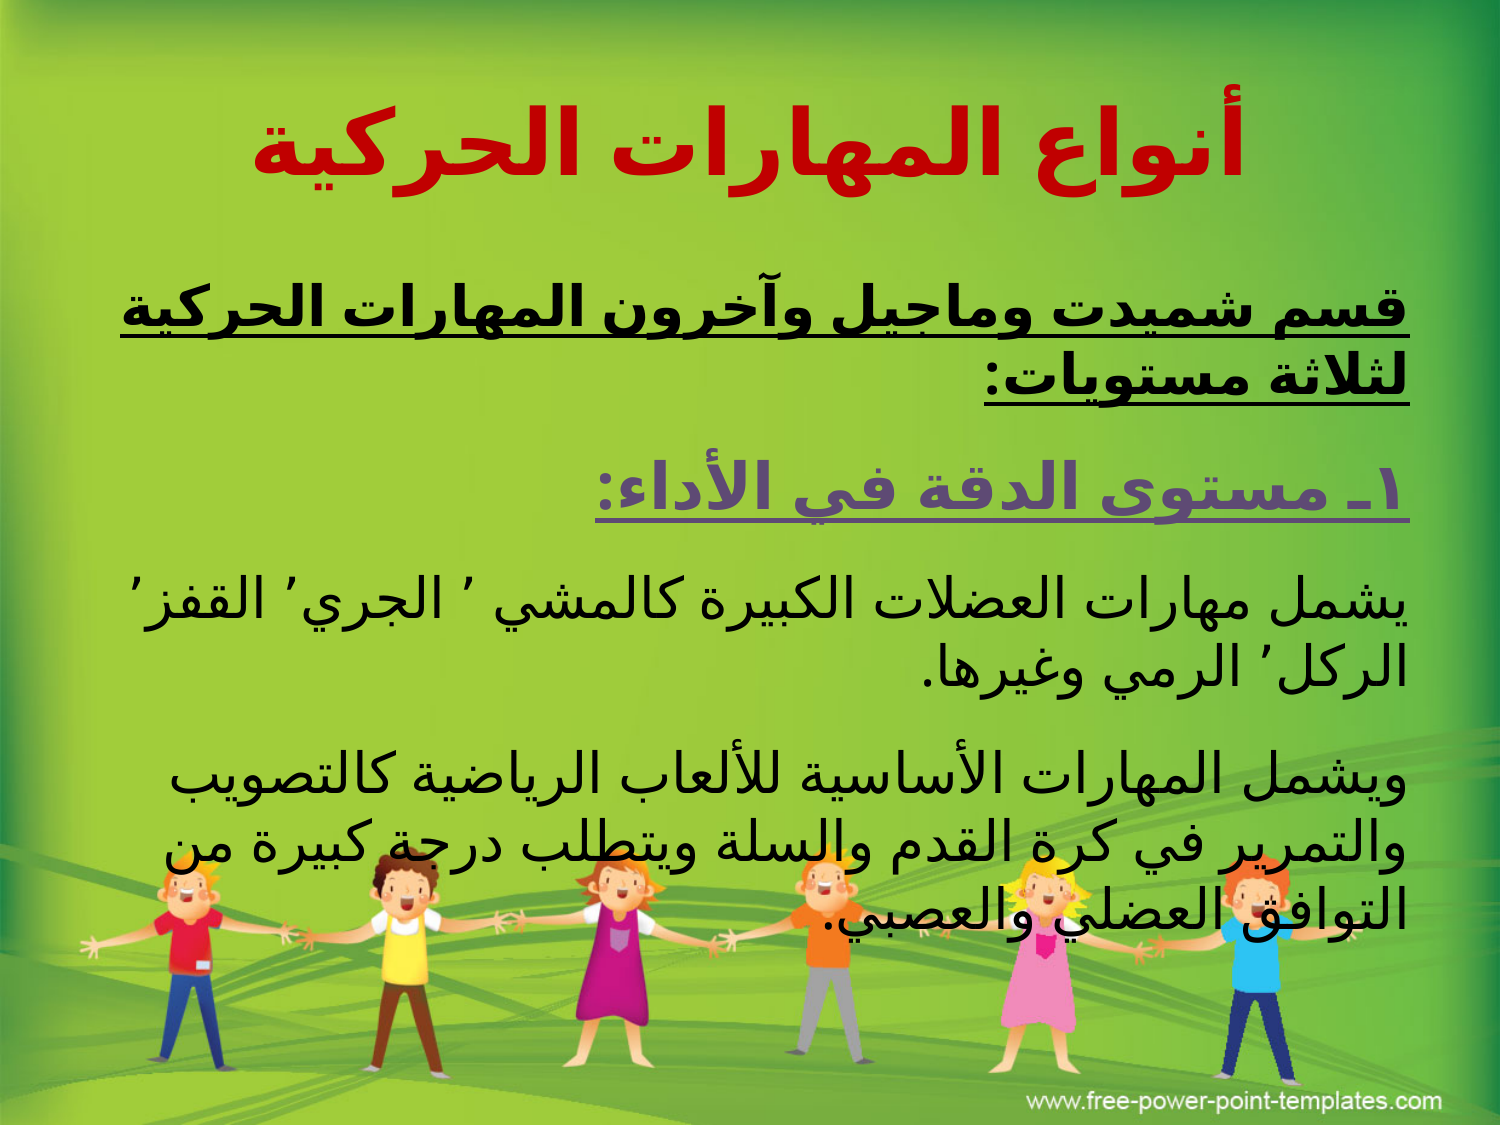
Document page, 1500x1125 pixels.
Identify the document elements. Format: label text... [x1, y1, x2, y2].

picture [0, 0, 1500, 1125]
title أنواع المهارات الحركية [75, 45, 1425, 233]
list قسم شميدت وماجيل وآخرون المهارات الحركية لثلاثة مستويات: ١ـ مستوى الدقة في الأداء: يشمل مهارات العضلات الكبيرة كالمشي ٬ الجري٬ القفز٬ الركل٬ الرمي وغيرها. ويشمل المهارات الأساسية للألعاب الرياضية كالتصويب والتمرير في كرة القدم والسلة ويتطلب درجة كبيرة من التوافق العضلي والعصبي. [75, 262, 1425, 1005]
